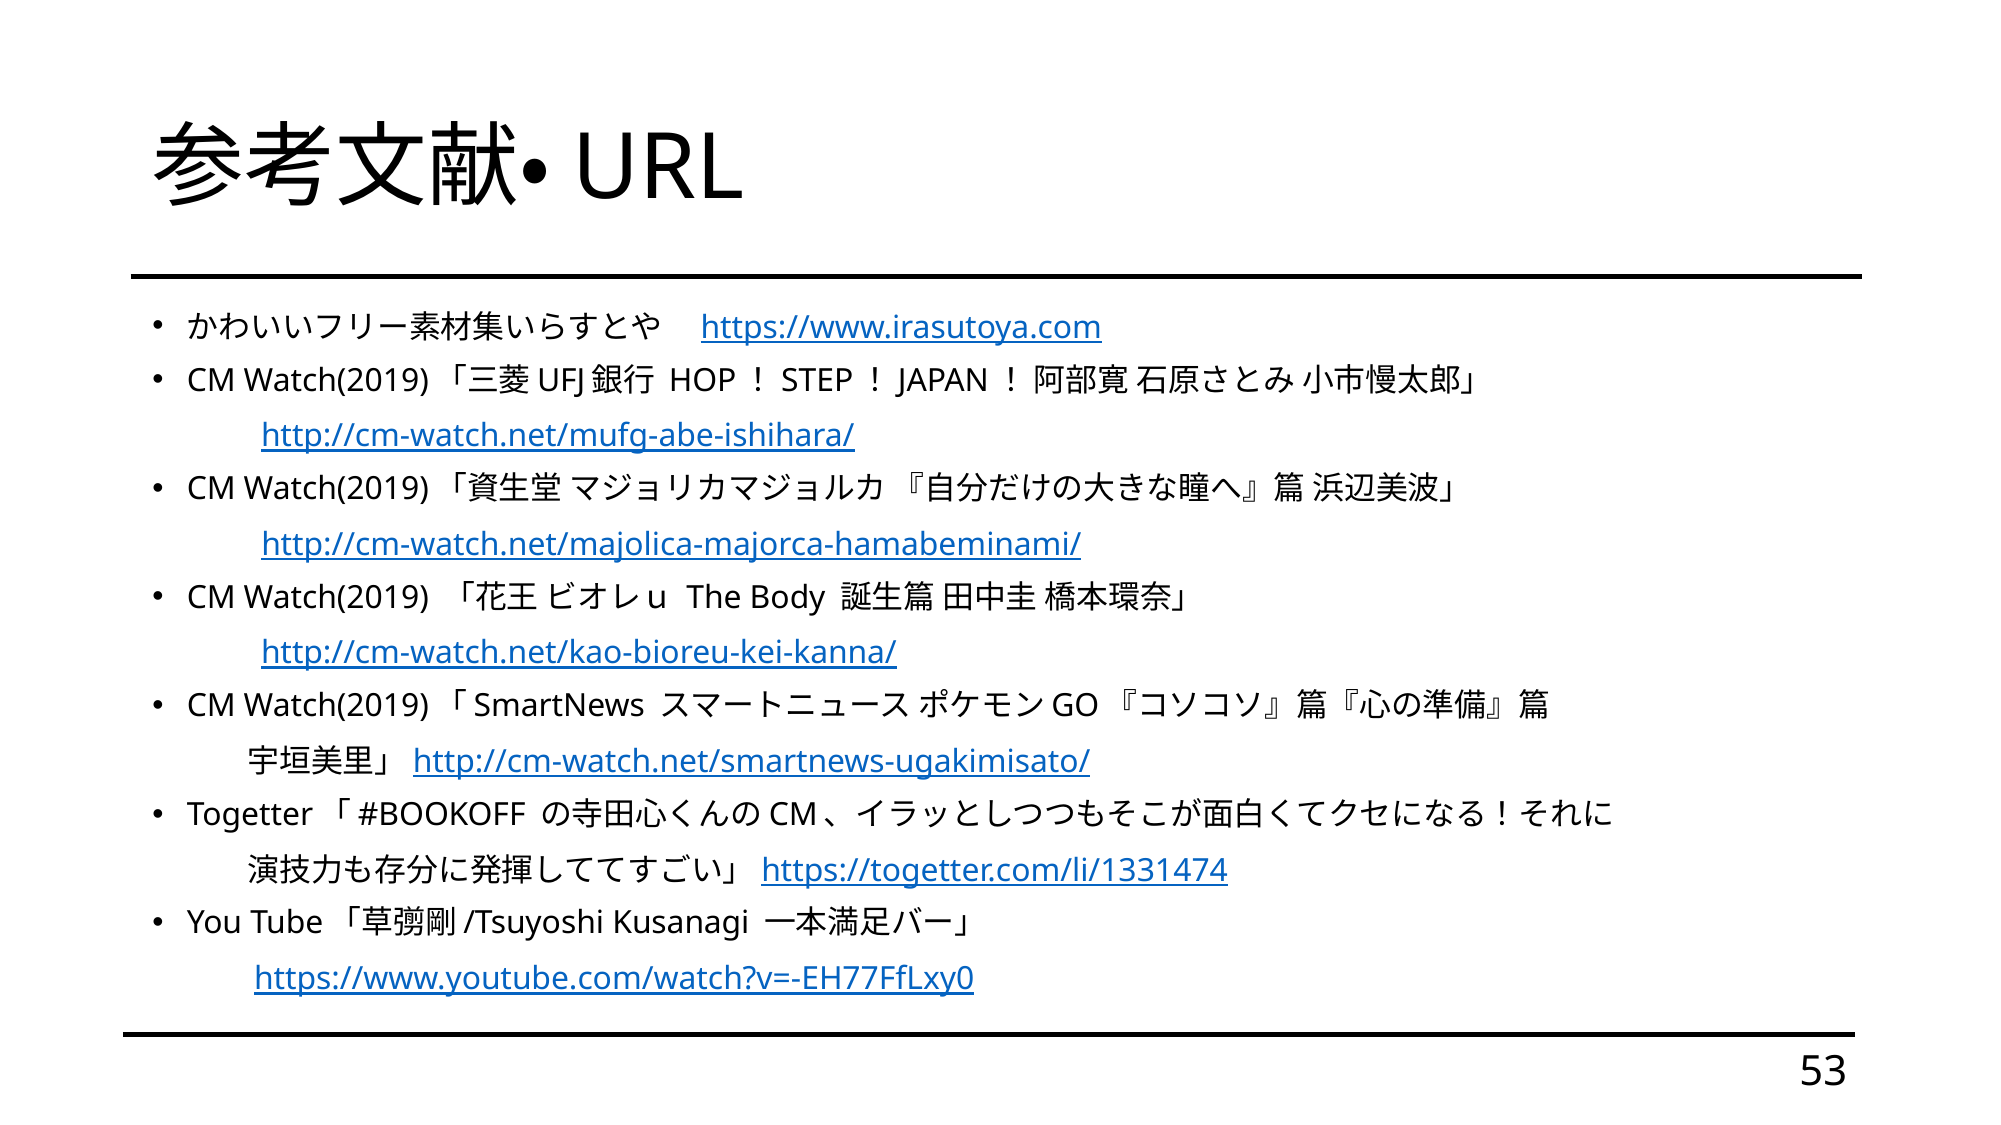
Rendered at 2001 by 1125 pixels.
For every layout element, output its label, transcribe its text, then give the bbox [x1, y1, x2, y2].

list かわいいフリー素材集いらすとや https://www.irasutoya.com CM Watch(2019)「三菱UFJ銀行 HOP！STEP！JAPAN！ 阿部寛 石原さとみ 小市慢太郎」 http://cm-watch.net/mufg-abe-ishihara/ CM Watch(2019)「資生堂 マジョリカマジョルカ 『自分だけの大きな瞳へ』篇 浜辺美波」 http://cm-watch.net/majolica-majorca-hamabeminami/ CM Watch(2019) 「花王 ビオレｕ The Body 誕生篇 田中圭 橋本環奈」 http://cm-watch.net/kao-bioreu-kei-kanna/ CM Watch(2019)「SmartNews スマートニュース ポケモンGO『コソコソ』篇『心の準備』篇 宇垣美里」http://cm-watch.net/smartnews-ugakimisato/ Togetter「#BOOKOFF の寺田心くんのCM、イラッとしつつもそこが面白くてクセになる！それに 演技力も存分に発揮しててすごい」https://togetter.com/li/1331474 You Tube「草彅剛/Tsuyoshi Kusanagi 一本満足バー」 https://www.youtube.com/watch?v=-EH77FfLxy0 [137, 299, 1863, 1014]
title 参考文献・URL [137, 59, 1863, 276]
slide_number 53 [1412, 1042, 1863, 1103]
